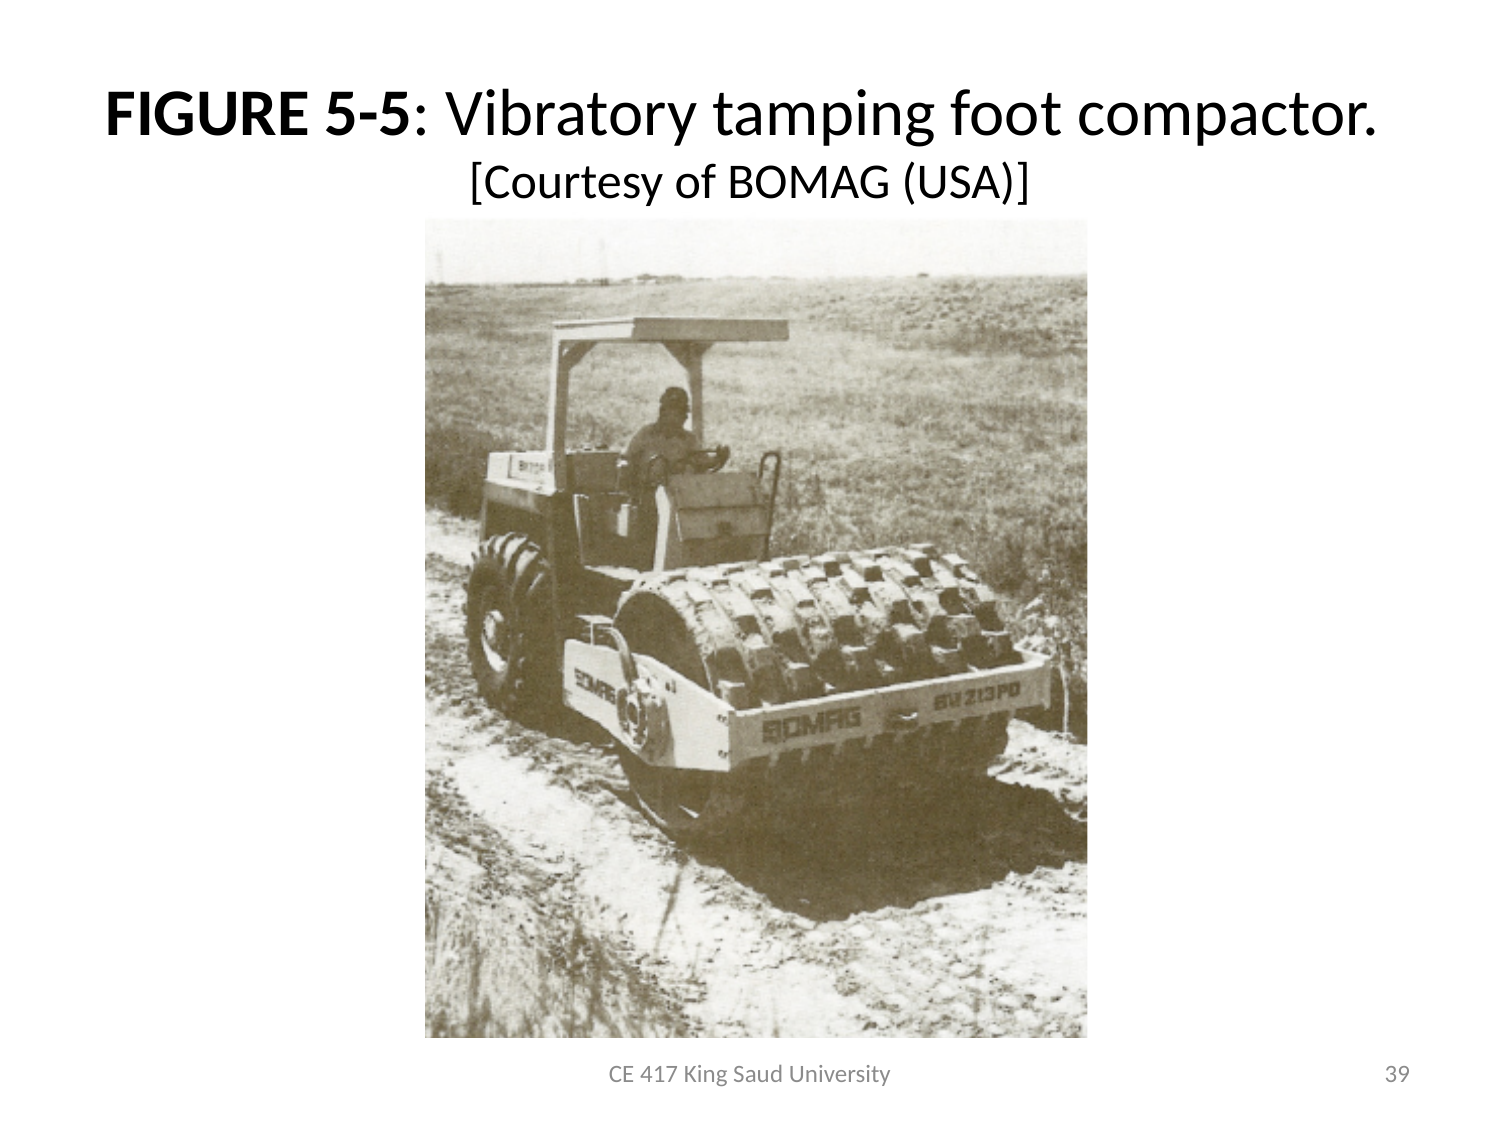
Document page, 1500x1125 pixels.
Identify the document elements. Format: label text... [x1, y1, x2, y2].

title FIGURE 5-5: Vibratory tamping foot compactor. [Courtesy of BOMAG (USA)] [75, 45, 1425, 233]
footer CE 417 King Saud University [512, 1047, 988, 1103]
slide_number 39 [1074, 1042, 1425, 1103]
picture [424, 212, 1088, 1038]
